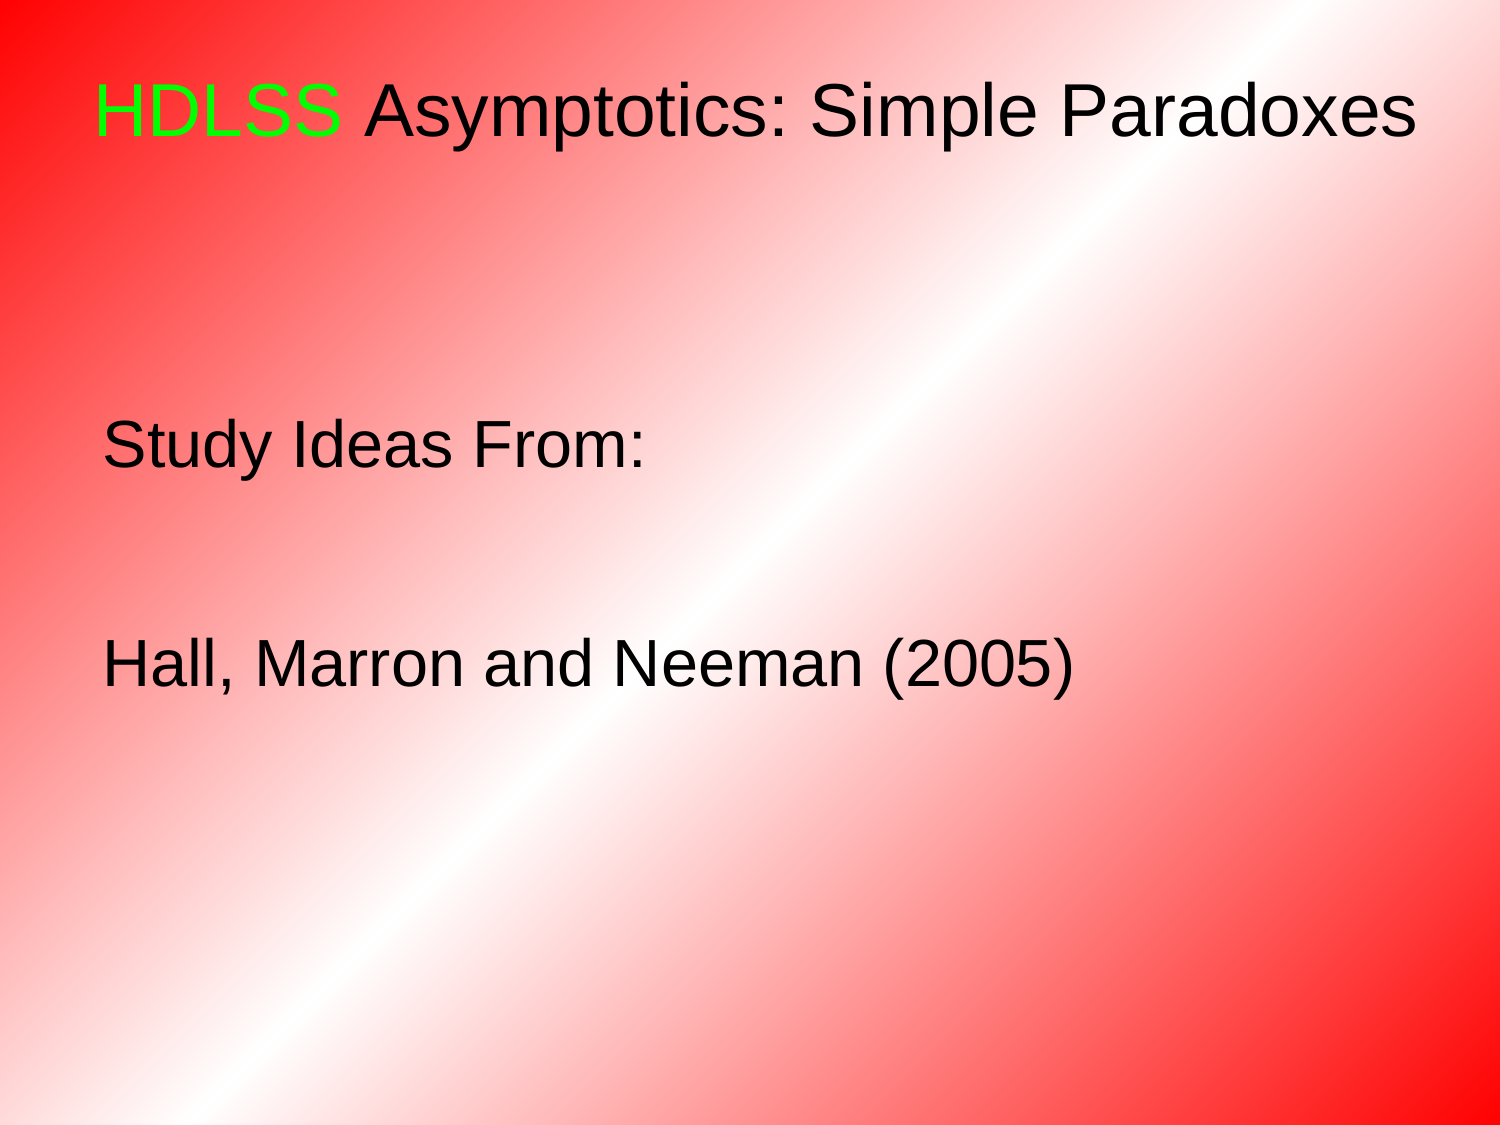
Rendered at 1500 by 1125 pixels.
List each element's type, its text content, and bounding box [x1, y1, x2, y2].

list Study Ideas From: Hall, Marron and Neeman (2005) [87, 174, 1409, 1013]
title HDLSS Asymptotics: Simple Paradoxes [50, 24, 1463, 188]
